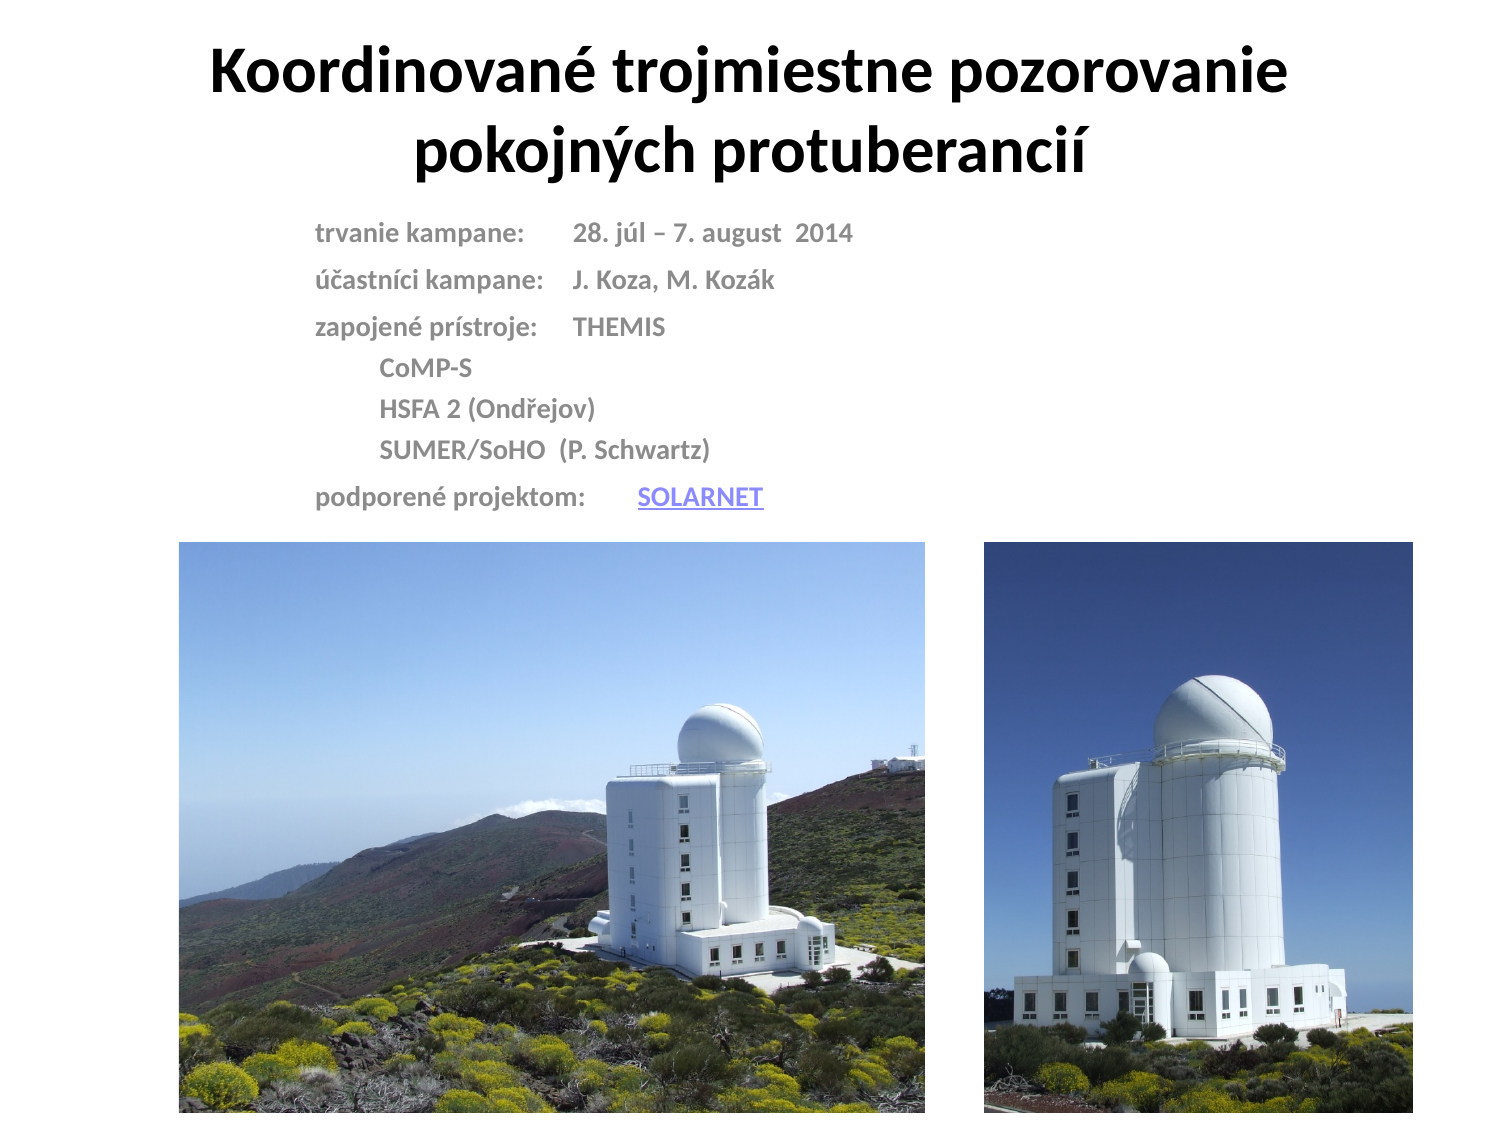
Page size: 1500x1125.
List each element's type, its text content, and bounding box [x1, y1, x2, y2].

title Koordinované trojmiestne pozorovanie pokojných protuberancií [50, 0, 1450, 213]
subtitle trvanie kampane: 28. júl – 7. august 2014 účastníci kampane: J. Koza, M. Kozák zapojené prístroje: THEMIS CoMP-S HSFA 2 (Ondřejov) SUMER/SoHO (P. Schwartz) podporené projektom: SOLARNET [300, 200, 1250, 525]
picture [178, 542, 926, 1113]
picture [984, 542, 1413, 1113]
